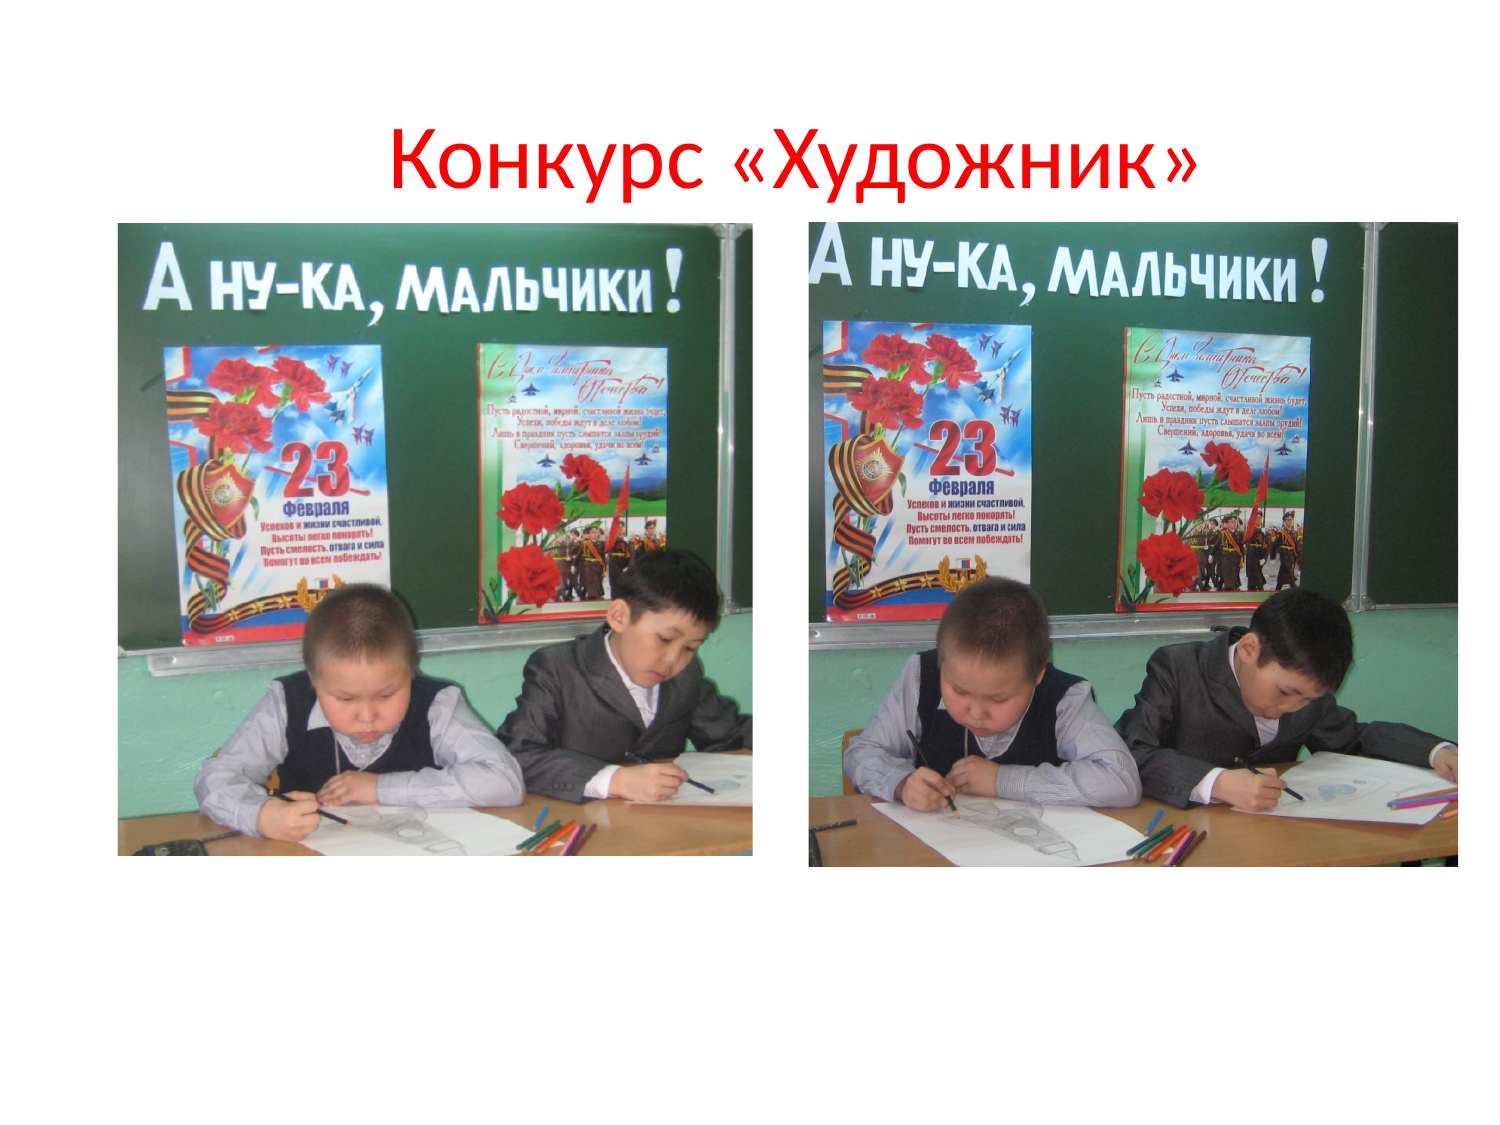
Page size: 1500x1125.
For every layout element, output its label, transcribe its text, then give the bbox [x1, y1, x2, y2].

picture [808, 222, 1459, 868]
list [118, 221, 752, 858]
title Конкурс «Художник» [175, 44, 1418, 259]
